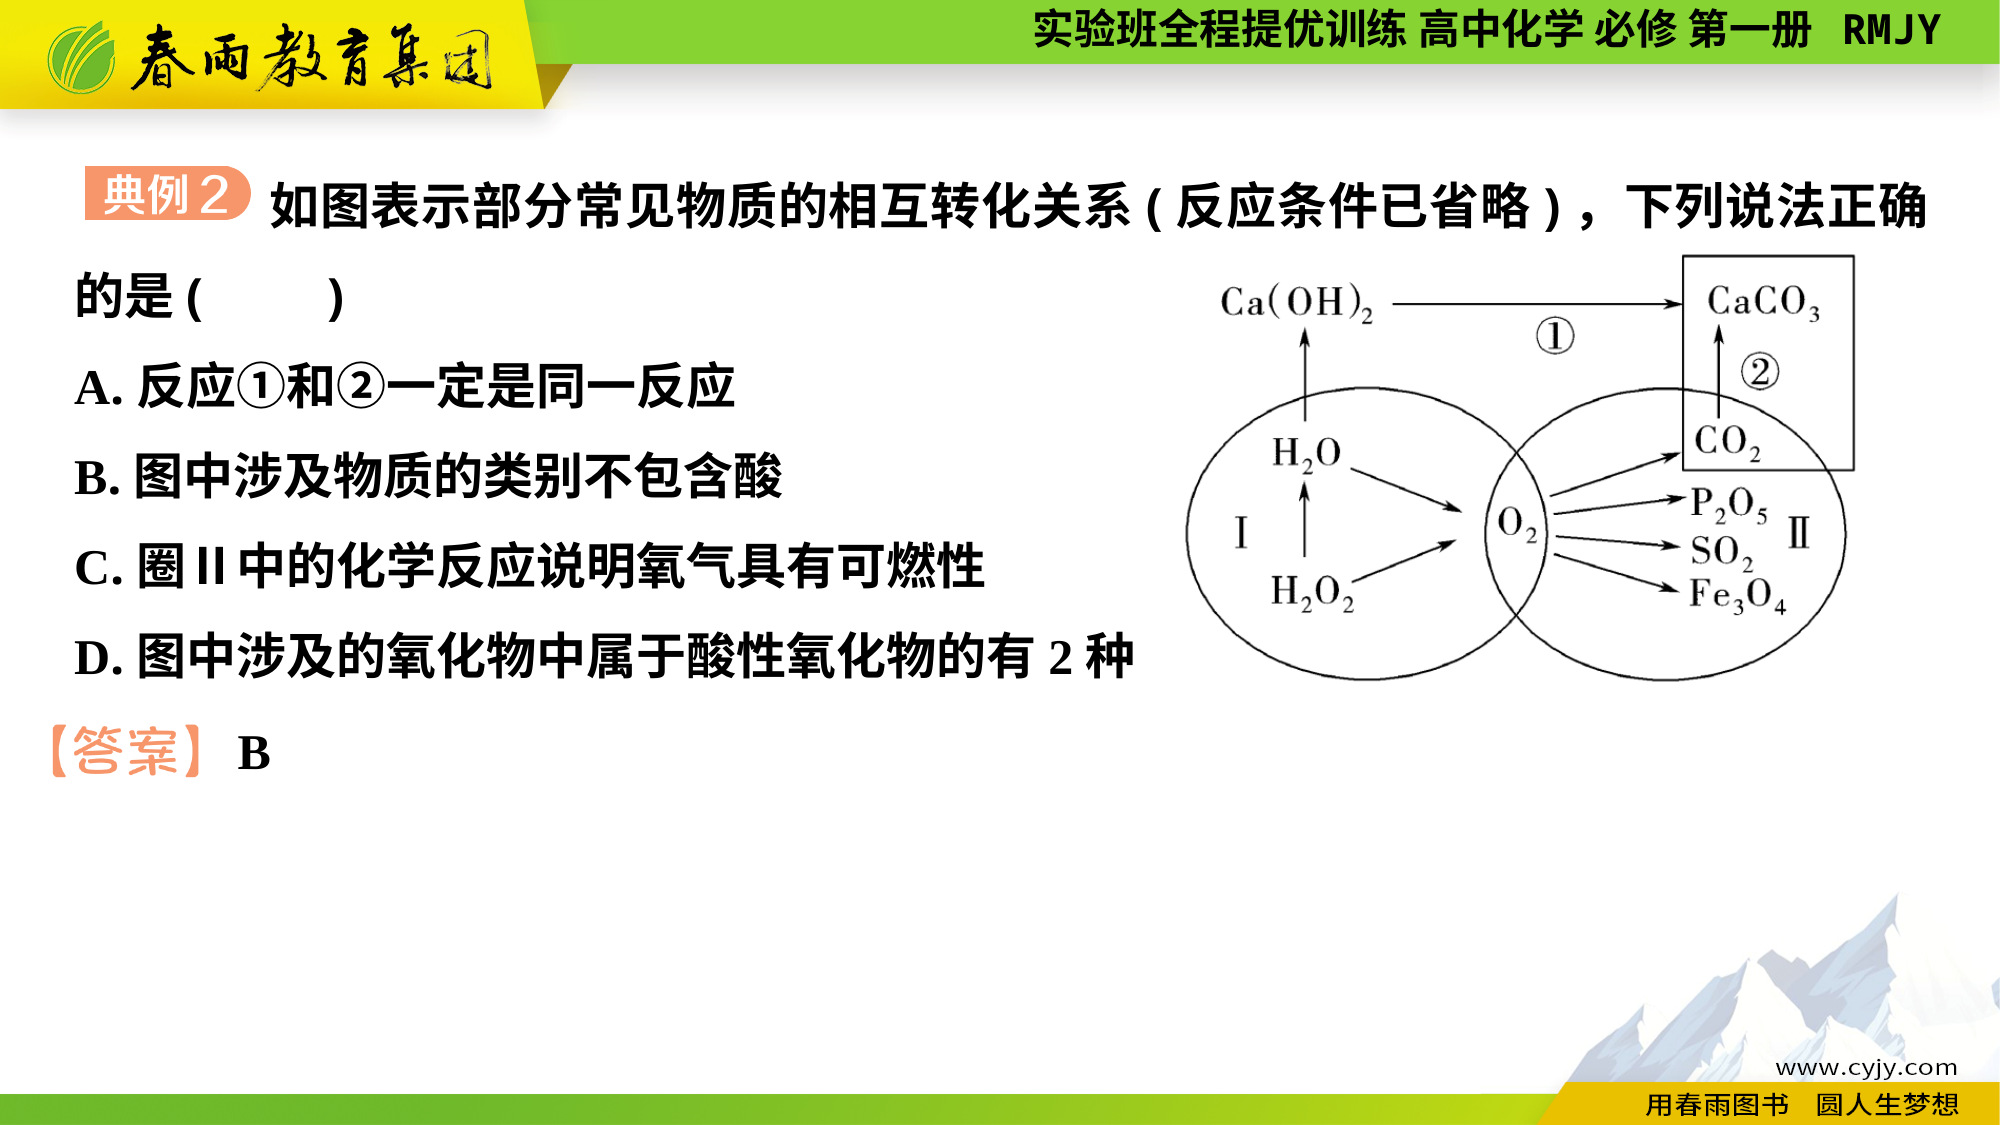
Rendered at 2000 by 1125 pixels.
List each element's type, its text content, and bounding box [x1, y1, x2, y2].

picture [0, 0, 2000, 1125]
text_box B [222, 712, 286, 787]
list 如图表示部分常见物质的相互转化关系(反应条件已省略)，下列说法正确的是( ) A.反应①和②一定是同一反应 B.图中涉及物质的类别不包含酸 C.圈Ⅱ中的化学反应说明氧气具有可燃性 D.图中涉及的氧化物中属于酸性氧化物的有2种 [59, 137, 1944, 698]
